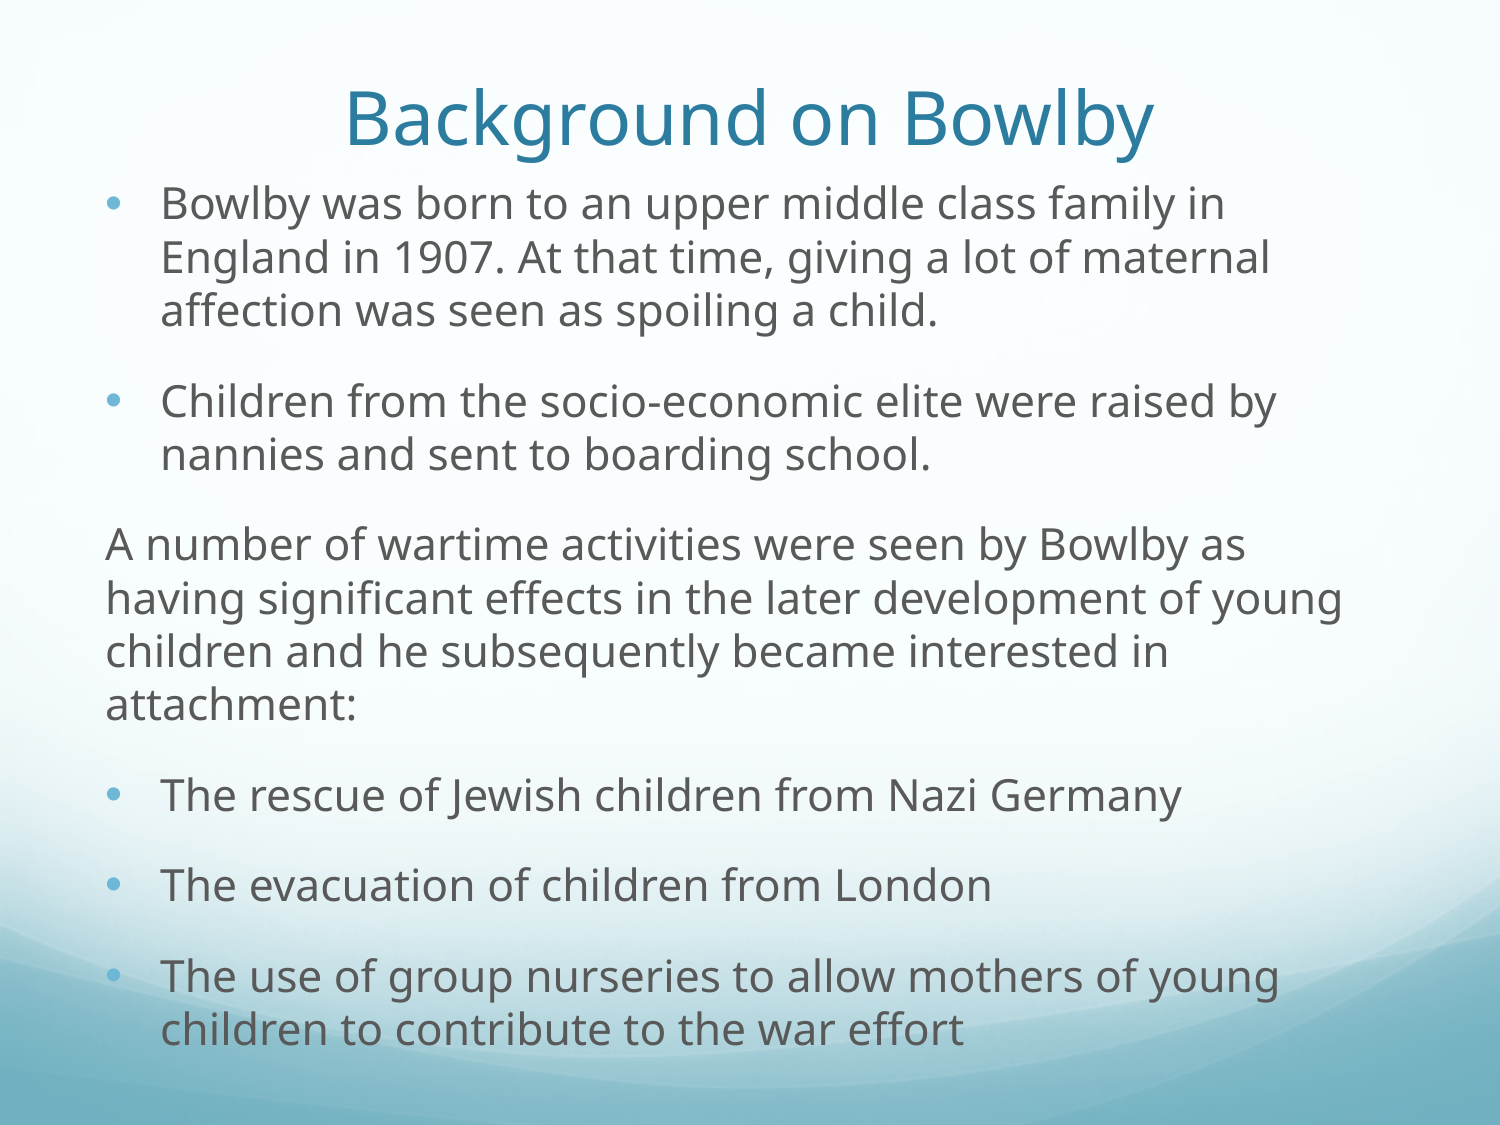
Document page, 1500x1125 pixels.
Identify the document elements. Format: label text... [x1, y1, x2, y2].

title Background on Bowlby [90, 62, 1410, 168]
list Bowlby was born to an upper middle class family in England in 1907. At that time, giving a lot of maternal affection was seen as spoiling a child. Children from the socio-economic elite were raised by nannies and sent to boarding school. A number of wartime activities were seen by Bowlby as having significant effects in the later development of young children and he subsequently became interested in attachment: The rescue of Jewish children from Nazi Germany The evacuation of children from London The use of group nurseries to allow mothers of young children to contribute to the war effort [90, 168, 1410, 1071]
